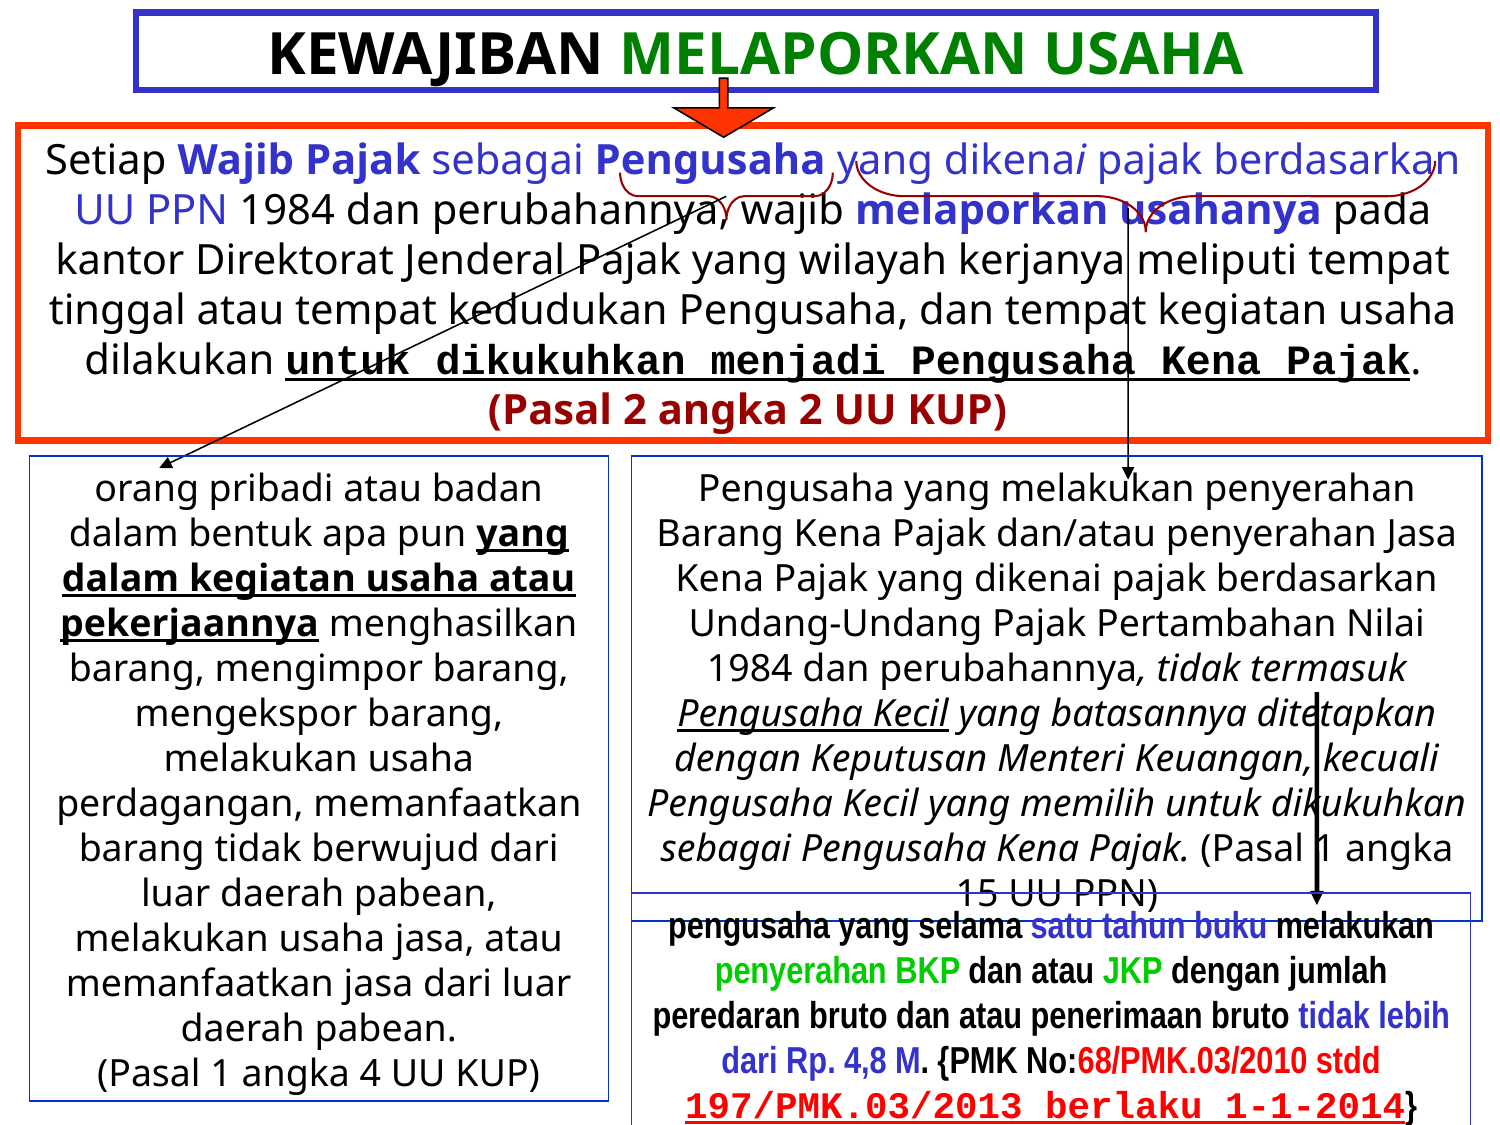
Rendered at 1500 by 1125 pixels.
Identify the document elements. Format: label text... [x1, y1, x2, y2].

text_box Setiap Wajib Pajak sebagai Pengusaha yang dikenai pajak berdasarkan UU PPN 1984 dan perubahannya, wajib melaporkan usahanya pada kantor Direktorat Jenderal Pajak yang wilayah kerjanya meliputi tempat tinggal atau tempat kedudukan Pengusaha, dan tempat kegiatan usaha dilakukan untuk dikukuhkan menjadi Pengusaha Kena Pajak. (Pasal 2 angka 2 UU KUP) [17, 125, 1489, 441]
text_box Pengusaha yang melakukan penyerahan Barang Kena Pajak dan/atau penyerahan Jasa Kena Pajak yang dikenai pajak berdasarkan Undang-Undang Pajak Pertambahan Nilai 1984 dan perubahannya, tidak termasuk Pengusaha Kecil yang batasannya ditetapkan dengan Keputusan Menteri Keuangan, kecuali Pengusaha Kecil yang memilih untuk dikukuhkan sebagai Pengusaha Kena Pajak. (Pasal 1 angka 15 UU PPN) [631, 456, 1483, 922]
text_box [856, 160, 1436, 232]
text_box [673, 78, 774, 138]
text_box orang pribadi atau badan dalam bentuk apa pun yang dalam kegiatan usaha atau pekerjaannya menghasilkan barang, mengimpor barang, mengekspor barang, melakukan usaha perdagangan, memanfaatkan barang tidak berwujud dari luar daerah pabean, melakukan usaha jasa, atau memanfaatkan jasa dari luar daerah pabean. (Pasal 1 angka 4 UU KUP) [29, 456, 609, 1102]
text_box pengusaha yang selama satu tahun buku melakukan penyerahan BKP dan atau JKP dengan jumlah peredaran bruto dan atau penerimaan bruto tidak lebih dari Rp. 4,8 M. {PMK No:68/PMK.03/2010 stdd 197/PMK.03/2013 berlaku 1-1-2014} [631, 893, 1471, 1125]
text_box [620, 172, 833, 220]
title KEWAJIBAN MELAPORKAN USAHA [135, 12, 1377, 91]
